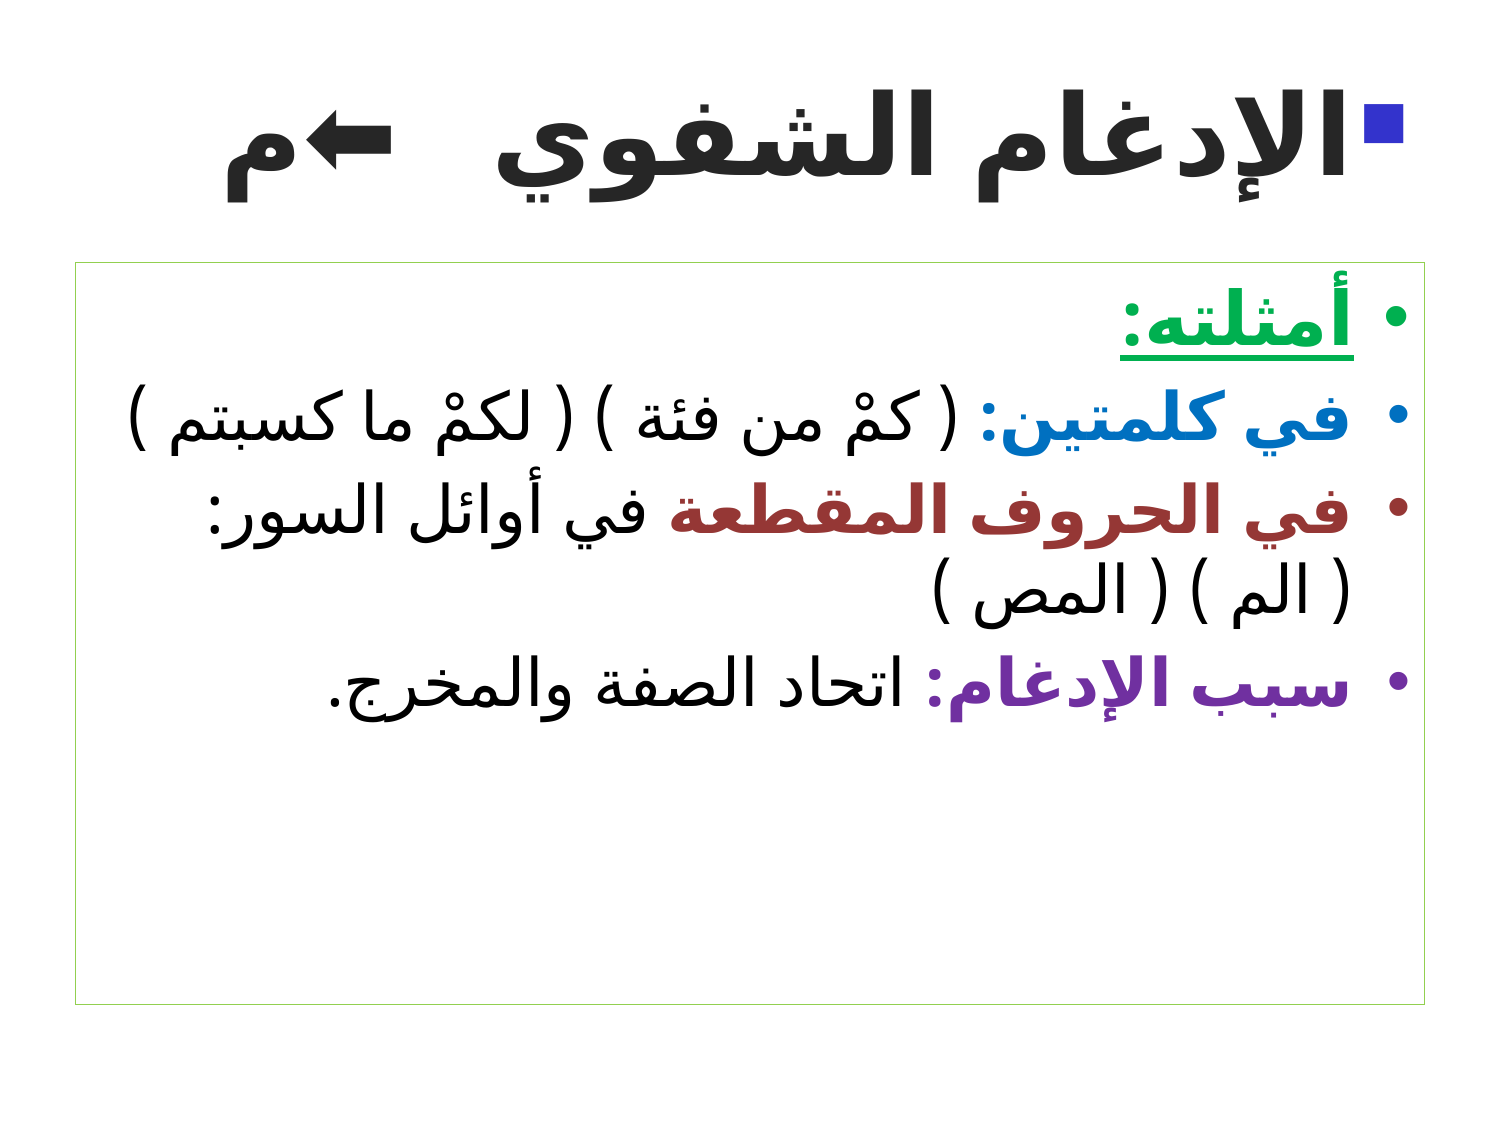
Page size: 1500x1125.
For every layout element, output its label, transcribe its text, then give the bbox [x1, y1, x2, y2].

title الإدغام الشفوي ⬅م [75, 45, 1425, 233]
list أمثلته: في كلمتين: ( كمْ من فئة ) ( لكمْ ما كسبتم ) في الحروف المقطعة في أوائل السور: ( الم ) ( المص ) سبب الإدغام: اتحاد الصفة والمخرج. [75, 262, 1425, 1005]
